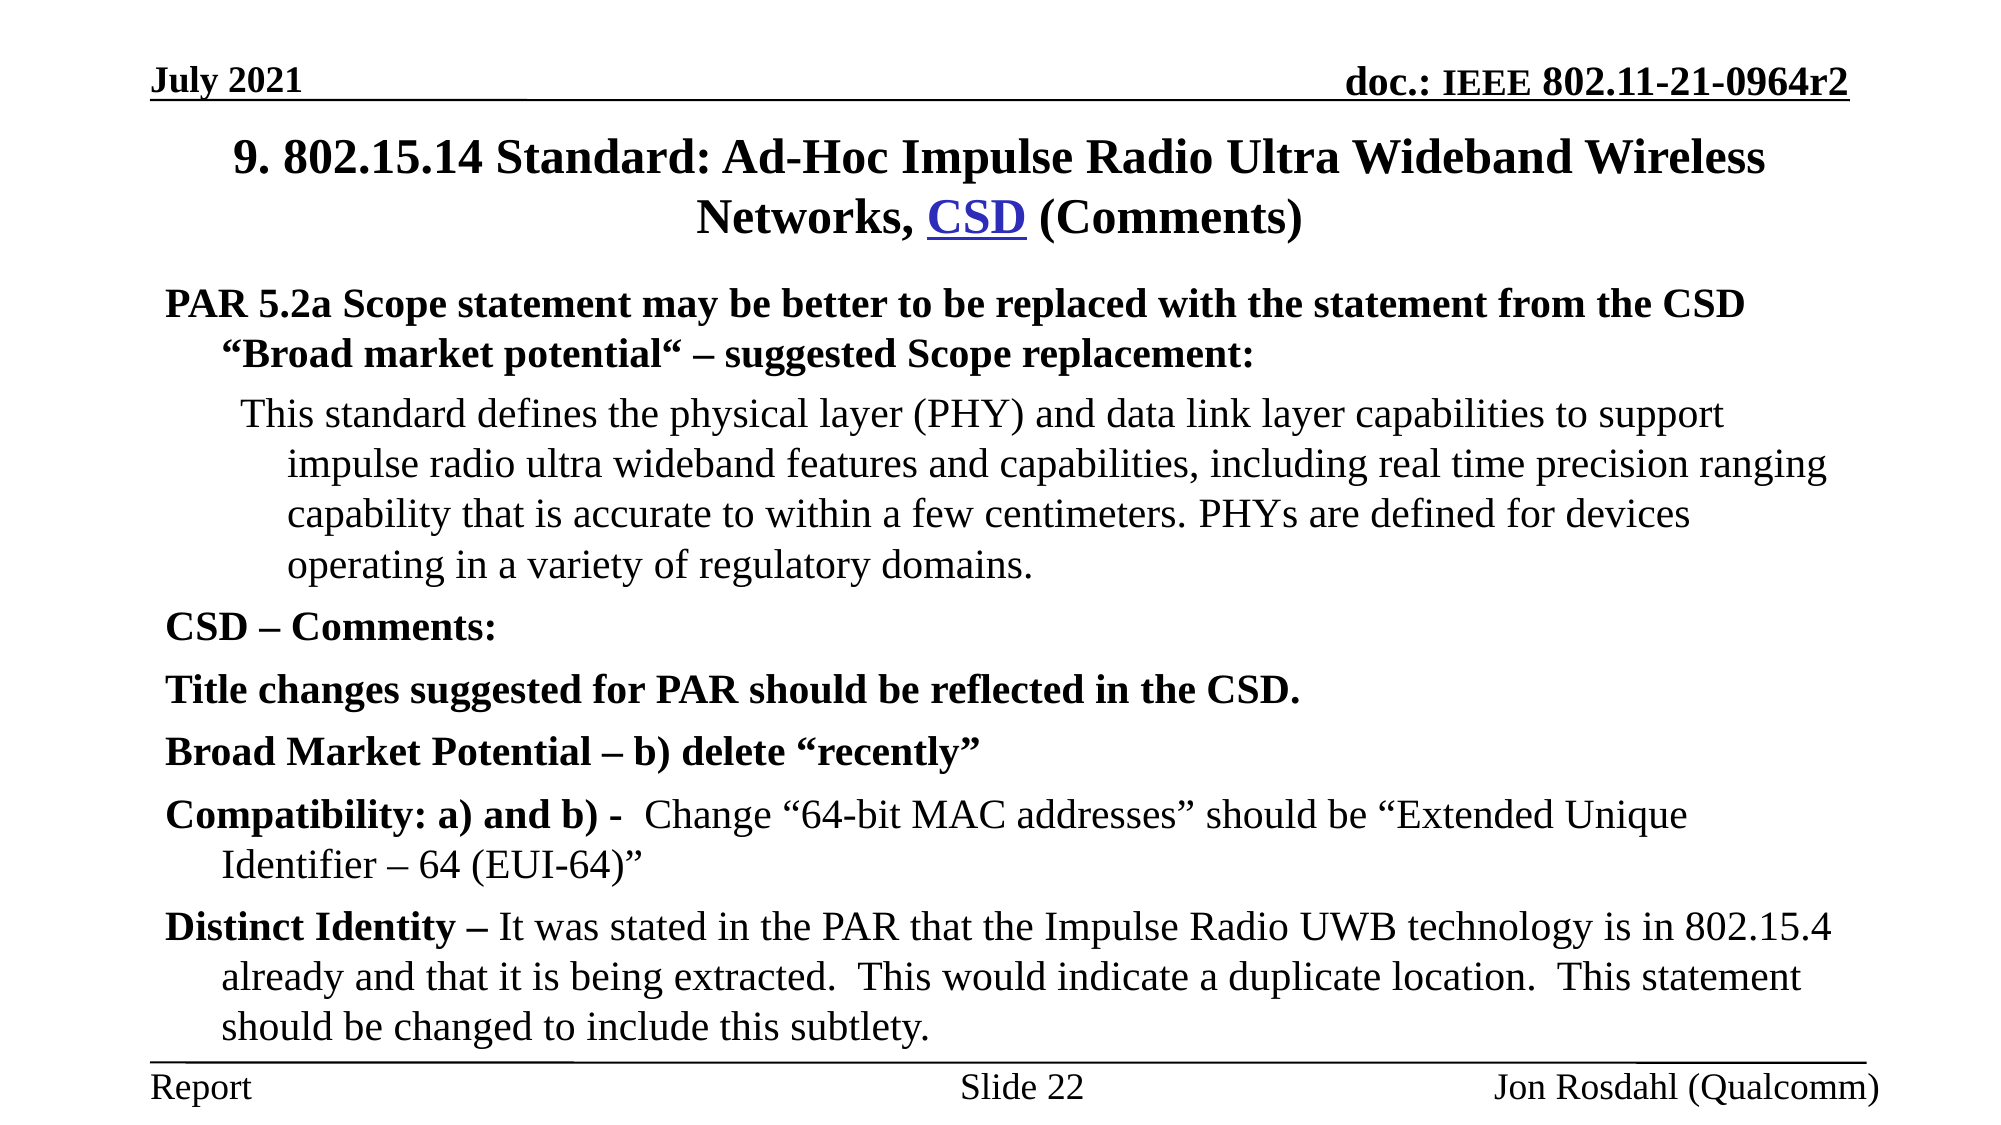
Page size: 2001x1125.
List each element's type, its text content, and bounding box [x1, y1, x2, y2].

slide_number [149, 49, 431, 100]
list PAR 5.2a Scope statement may be better to be replaced with the statement from the CSD “Broad market potential“ – suggested Scope replacement: This standard defines the physical layer (PHY) and data link layer capabilities to support impulse radio ultra wideband features and capabilities, including real time precision ranging capability that is accurate to within a few centimeters. PHYs are defined for devices operating in a variety of regulatory domains. CSD – Comments: Title changes suggested for PAR should be reflected in the CSD. Broad Market Potential – b) delete “recently” Compatibility: a) and b) - Change “64-bit MAC addresses” should be “Extended Unique Identifier – 64 (EUI-64)” Distinct Identity – It was stated in the PAR that the Impulse Radio UWB technology is in 802.15.4 already and that it is being extracted. This would indicate a duplicate location. This statement should be changed to include this subtlety. [149, 268, 1850, 1048]
slide_number Slide 22 [950, 1061, 1095, 1125]
title 9. 802.15.14 Standard: Ad-Hoc Impulse Radio Ultra Wideband Wireless Networks, CSD (Comments) [149, 112, 1850, 256]
footer Jon Rosdahl (Qualcomm) [1436, 1061, 1881, 1108]
